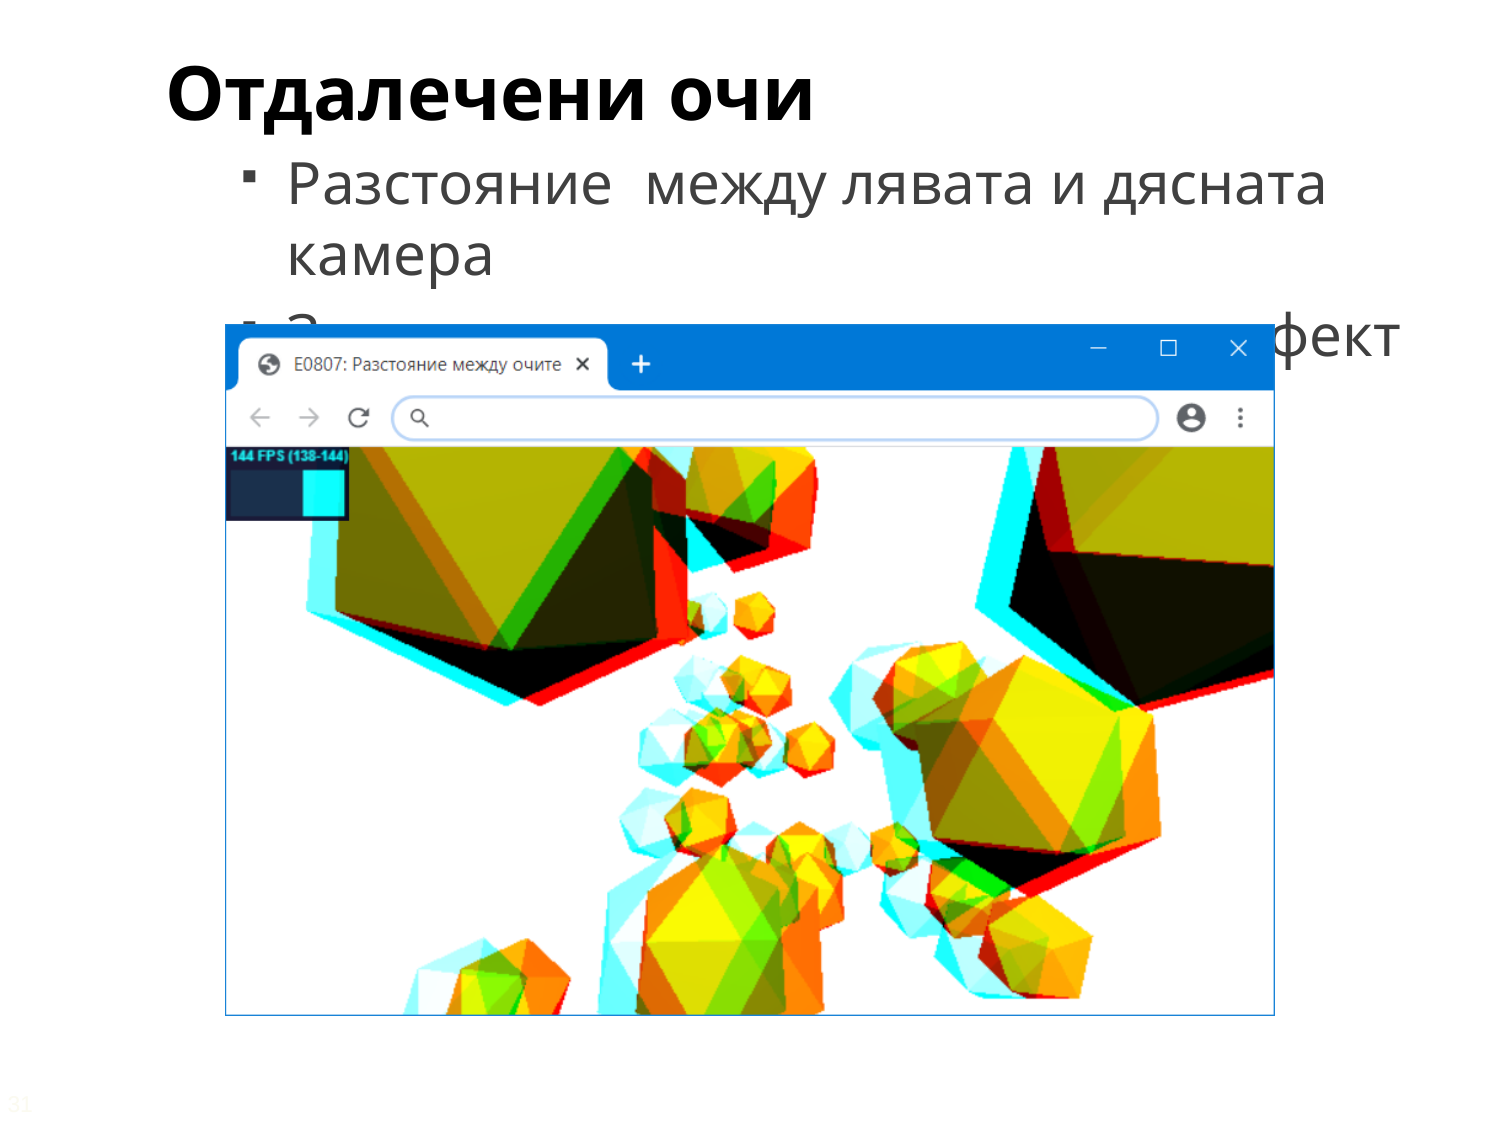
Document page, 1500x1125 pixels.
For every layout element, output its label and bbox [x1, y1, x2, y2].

picture [224, 324, 1276, 1017]
